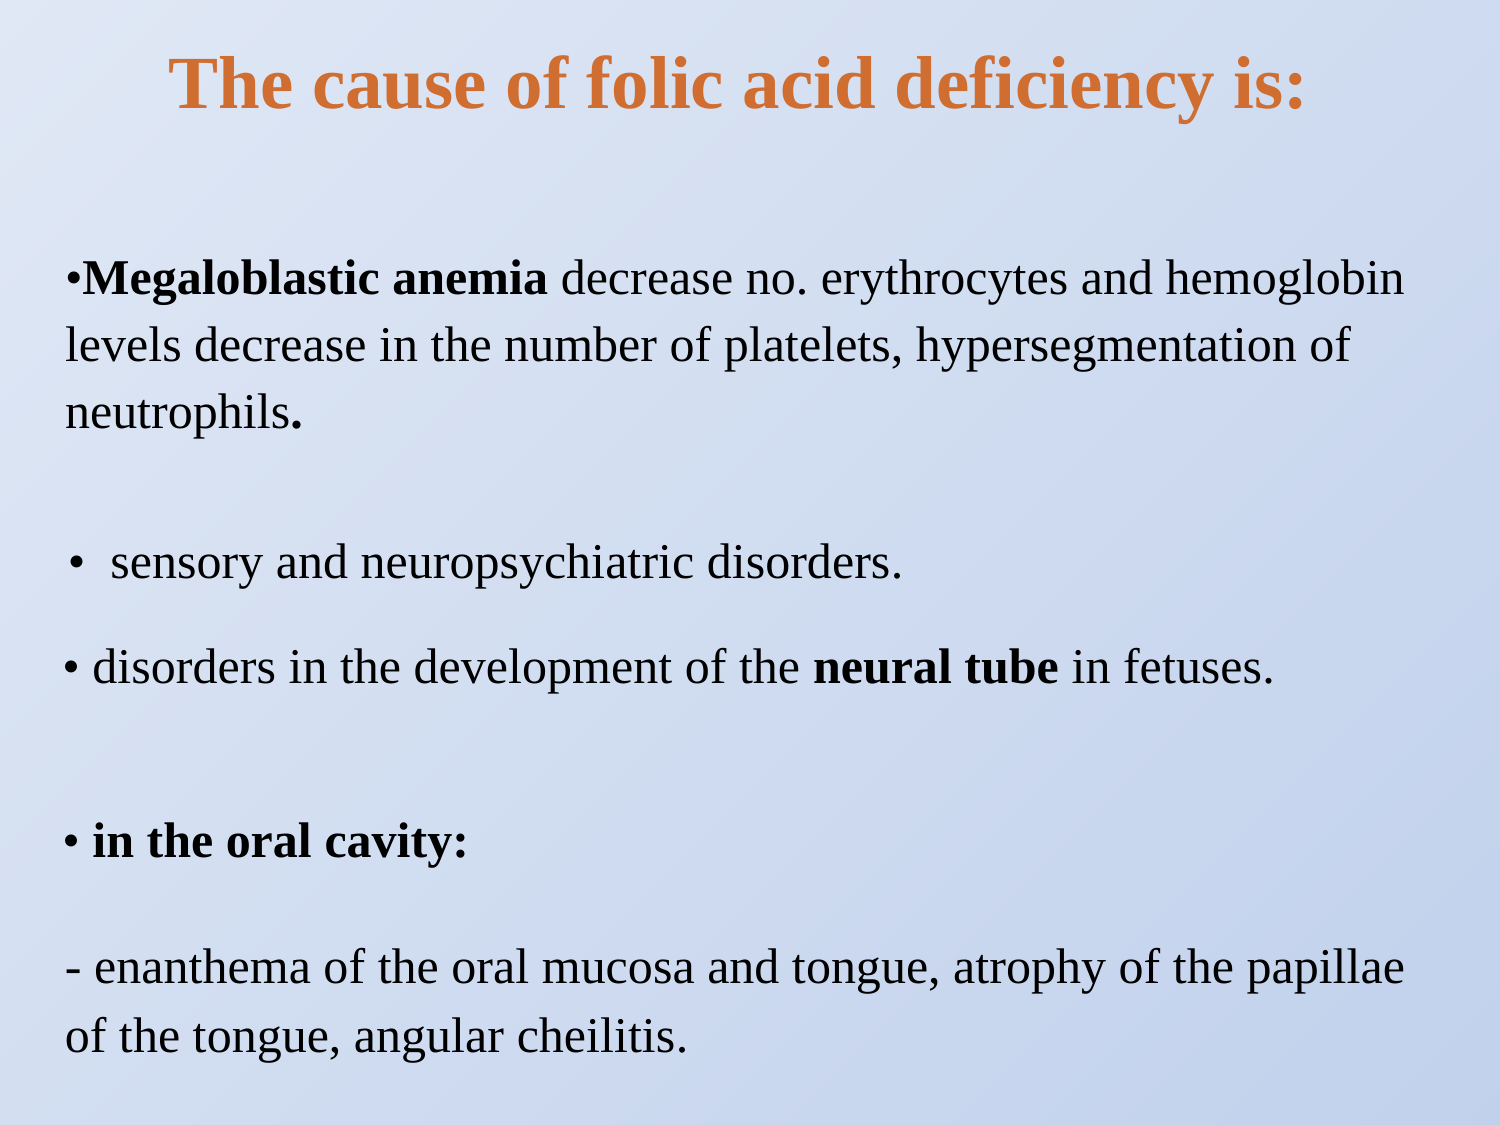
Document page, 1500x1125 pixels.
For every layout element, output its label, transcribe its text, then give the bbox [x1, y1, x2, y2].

text_box • disorders in the development of the neural tube in fetuses. [62, 624, 1477, 763]
text_box - enanthema of the oral mucosa and tongue, atrophy of the papillae of the tongue, angular cheilitis. [64, 924, 1413, 1063]
text_box • in the oral cavity: [62, 799, 622, 935]
text_box The cause of folic acid deficiency is: [130, 37, 1310, 210]
text_box •Megaloblastic anemia decrease no. erythrocytes and hemoglobin levels decrease in the number of platelets, hypersegmentation of neutrophils. [64, 237, 1425, 506]
text_box • sensory and neuropsychiatric disorders. [67, 520, 917, 624]
